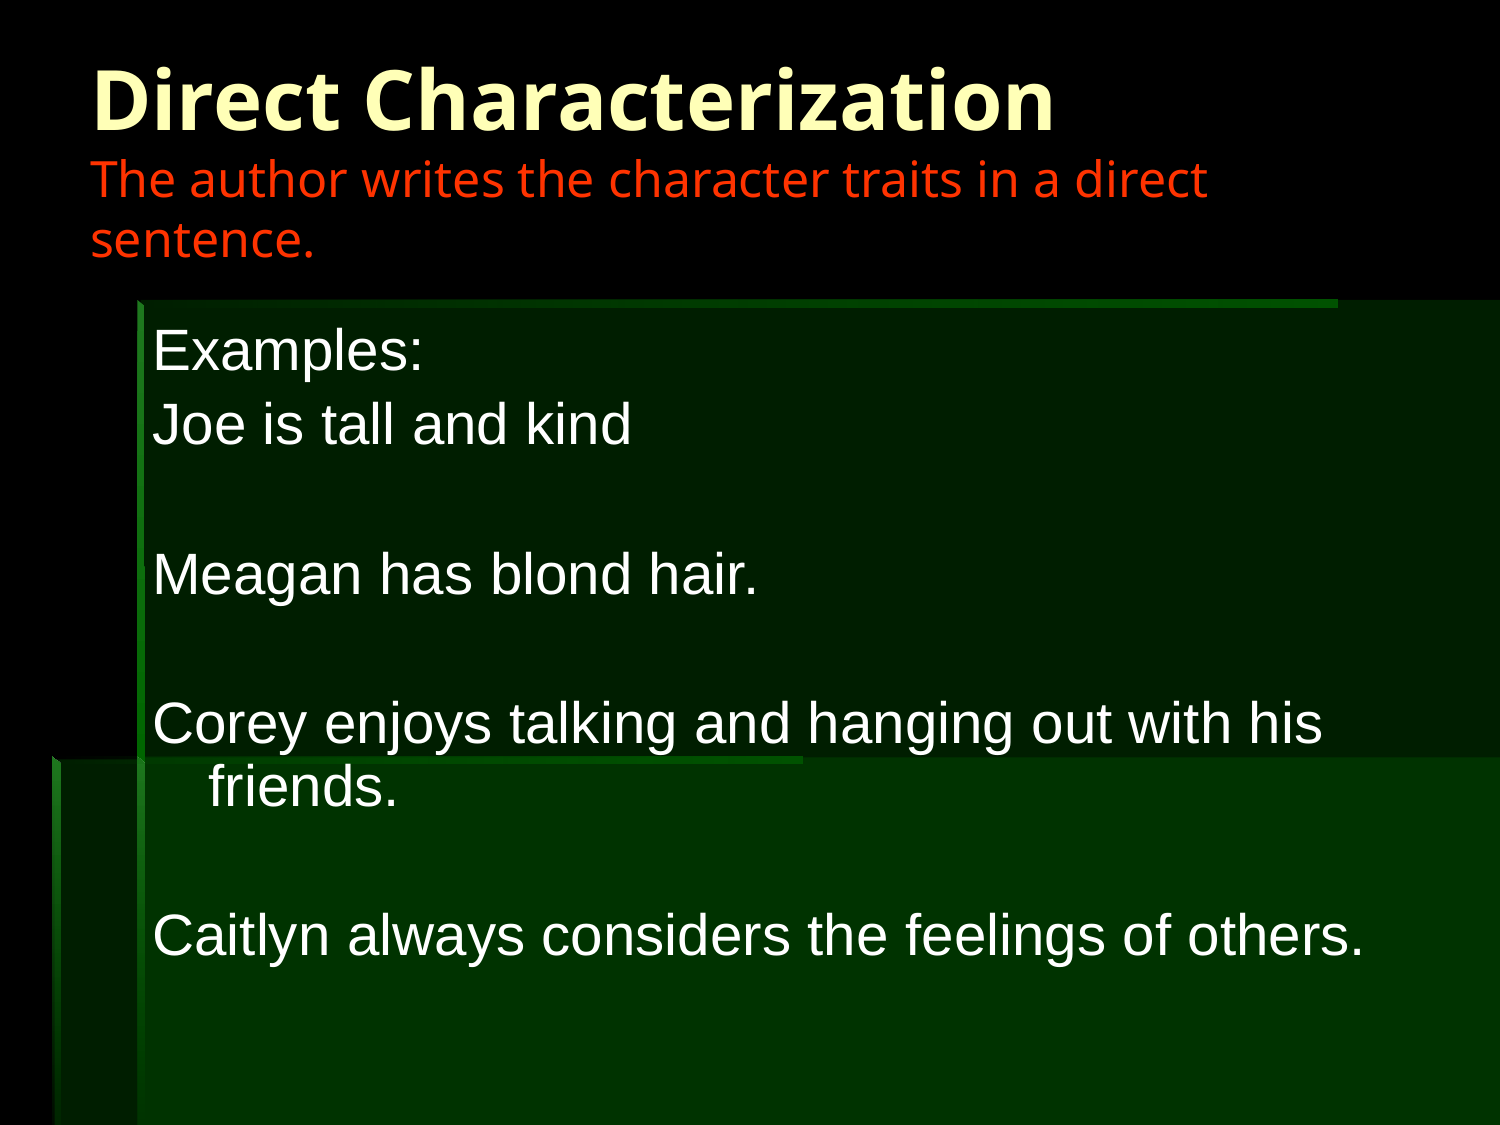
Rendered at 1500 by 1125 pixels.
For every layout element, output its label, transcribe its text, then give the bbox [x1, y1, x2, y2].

title Direct Characterization The author writes the character traits in a direct sentence. [74, 39, 1451, 276]
list Examples: Joe is tall and kind Meagan has blond hair. Corey enjoys talking and hanging out with his friends. Caitlyn always considers the feelings of others. [137, 312, 1452, 1001]
